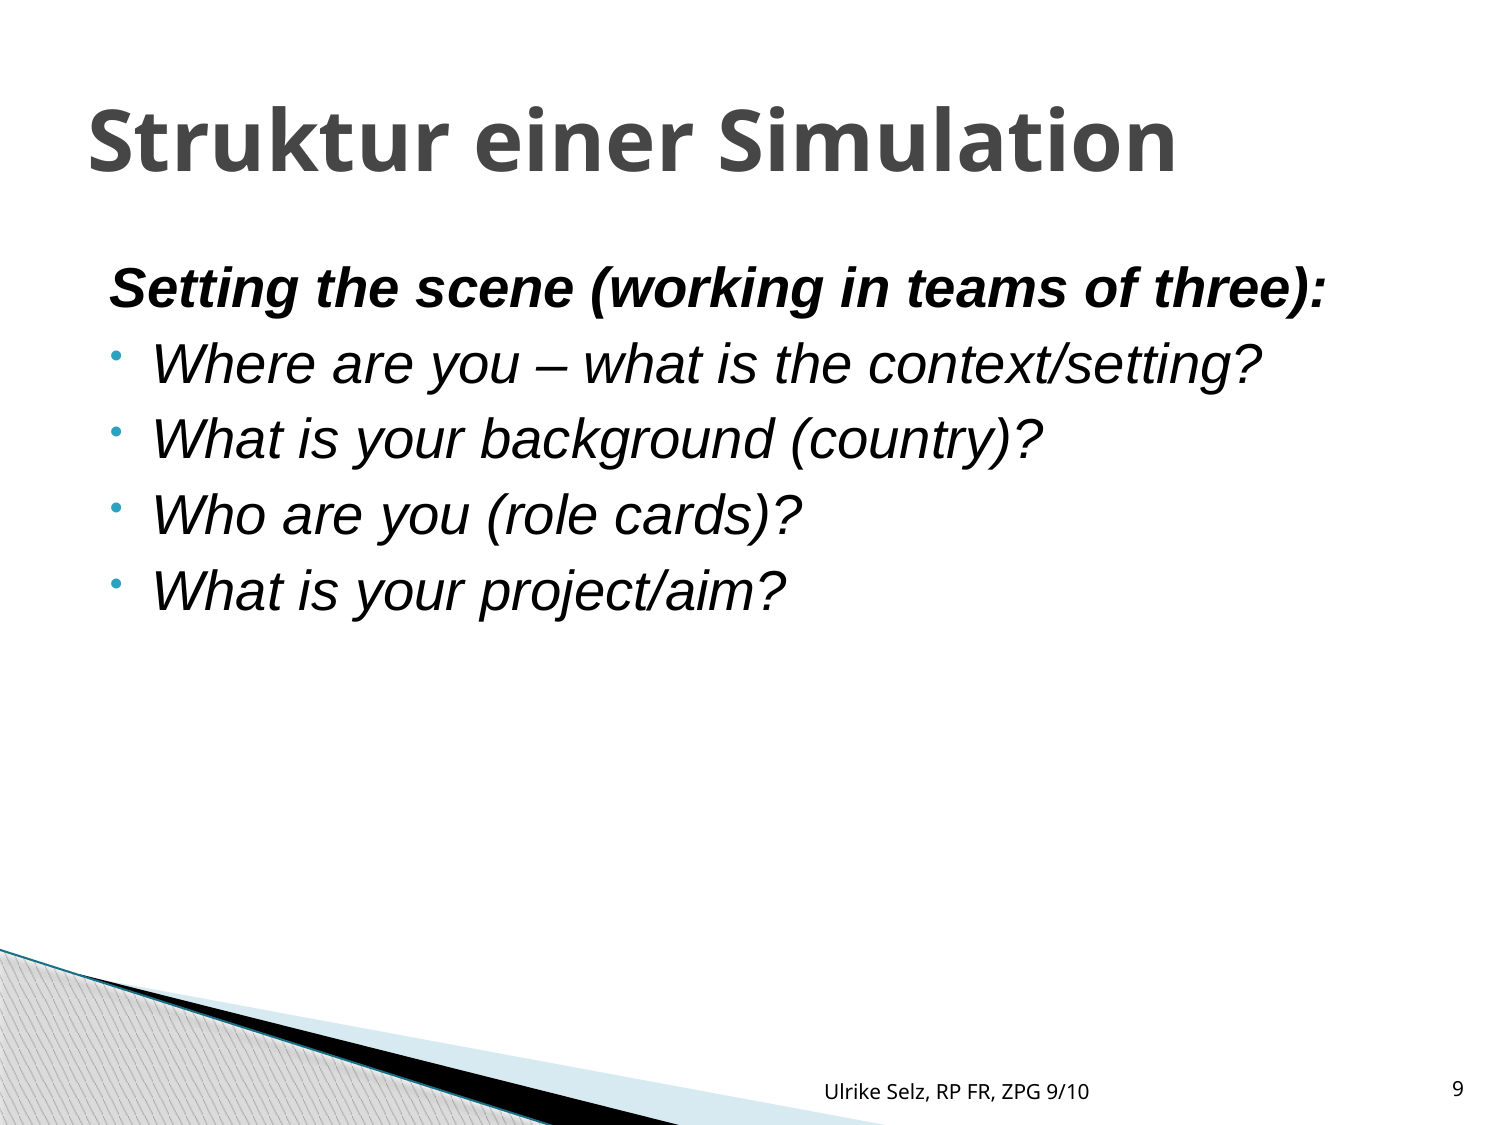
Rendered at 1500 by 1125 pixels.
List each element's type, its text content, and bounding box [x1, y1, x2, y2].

text_box Ulrike Selz, RP FR, ZPG 9/10 [718, 1051, 1105, 1112]
title Struktur einer Simulation [72, 43, 1423, 232]
slide_number 9 [1418, 1051, 1479, 1112]
list Setting the scene (working in teams of three): Where are you – what is the context/setting? What is your background (country)? Who are you (role cards)? What is your project/aim? [76, 243, 1428, 987]
